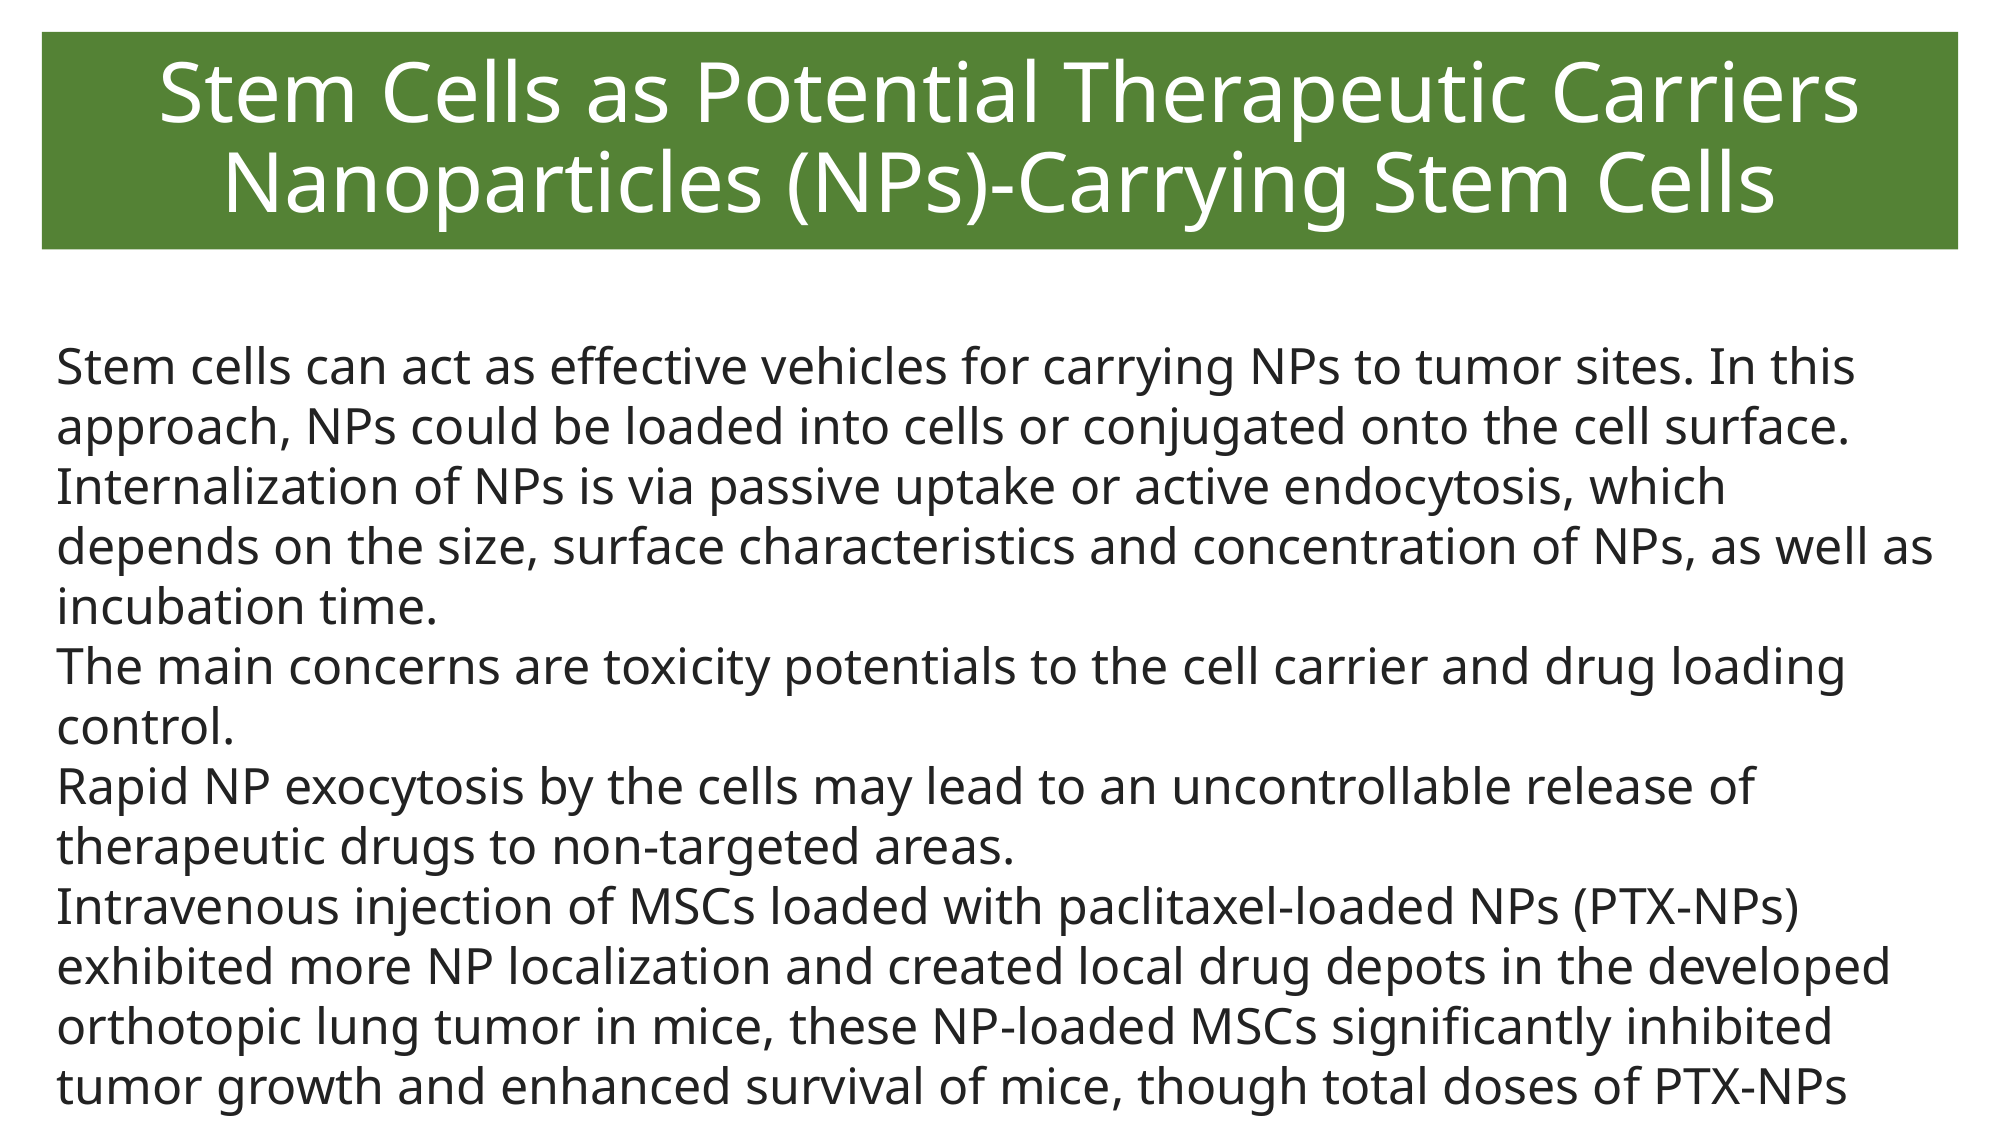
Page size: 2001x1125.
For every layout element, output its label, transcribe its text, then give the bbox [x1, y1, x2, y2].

text_box Stem cells can act as effective vehicles for carrying NPs to tumor sites. In this approach, NPs could be loaded into cells or conjugated onto the cell surface. Internalization of NPs is via passive uptake or active endocytosis, which depends on the size, surface characteristics and concentration of NPs, as well as incubation time. The main concerns are toxicity potentials to the cell carrier and drug loading control. Rapid NP exocytosis by the cells may lead to an uncontrollable release of therapeutic drugs to non-targeted areas. Intravenous injection of MSCs loaded with paclitaxel-loaded NPs (PTX-NPs) exhibited more NP localization and created local drug depots in the developed orthotopic lung tumor in mice, these NP-loaded MSCs significantly inhibited tumor growth and enhanced survival of mice, though total doses of PTX-NPs were much lower than that of PTX solution or PTX-NPs alone. [41, 327, 1959, 1125]
title Stem Cells as Potential Therapeutic Carriers Nanoparticles (NPs)-Carrying Stem Cells [41, 31, 1959, 250]
